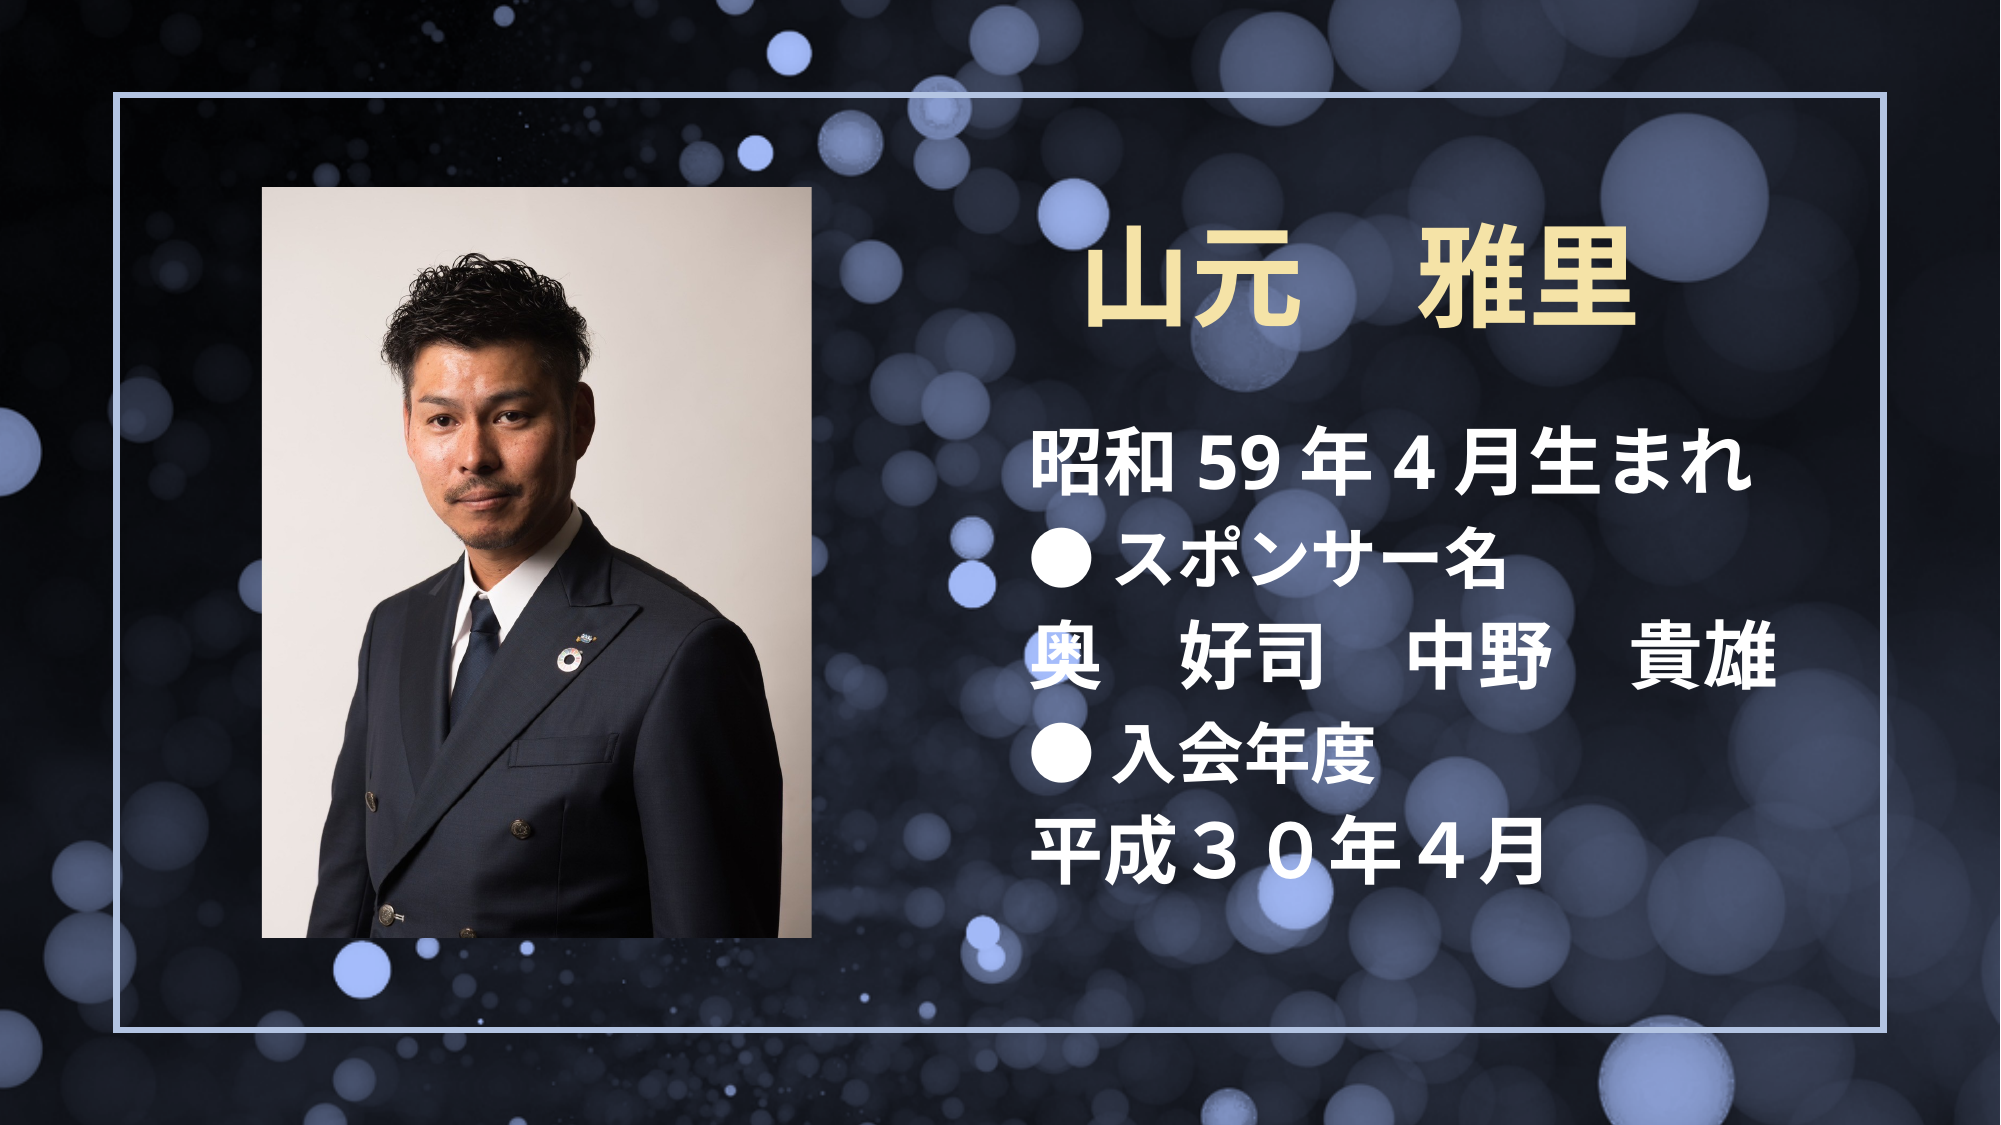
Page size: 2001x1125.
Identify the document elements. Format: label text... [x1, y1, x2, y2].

list 昭和59年4月生まれ ●スポンサー名 奥 好司 中野 貴雄 ●入会年度 平成３０年４月 [1013, 416, 1859, 660]
list 山元 雅里 [978, 213, 1743, 563]
picture [261, 187, 812, 938]
